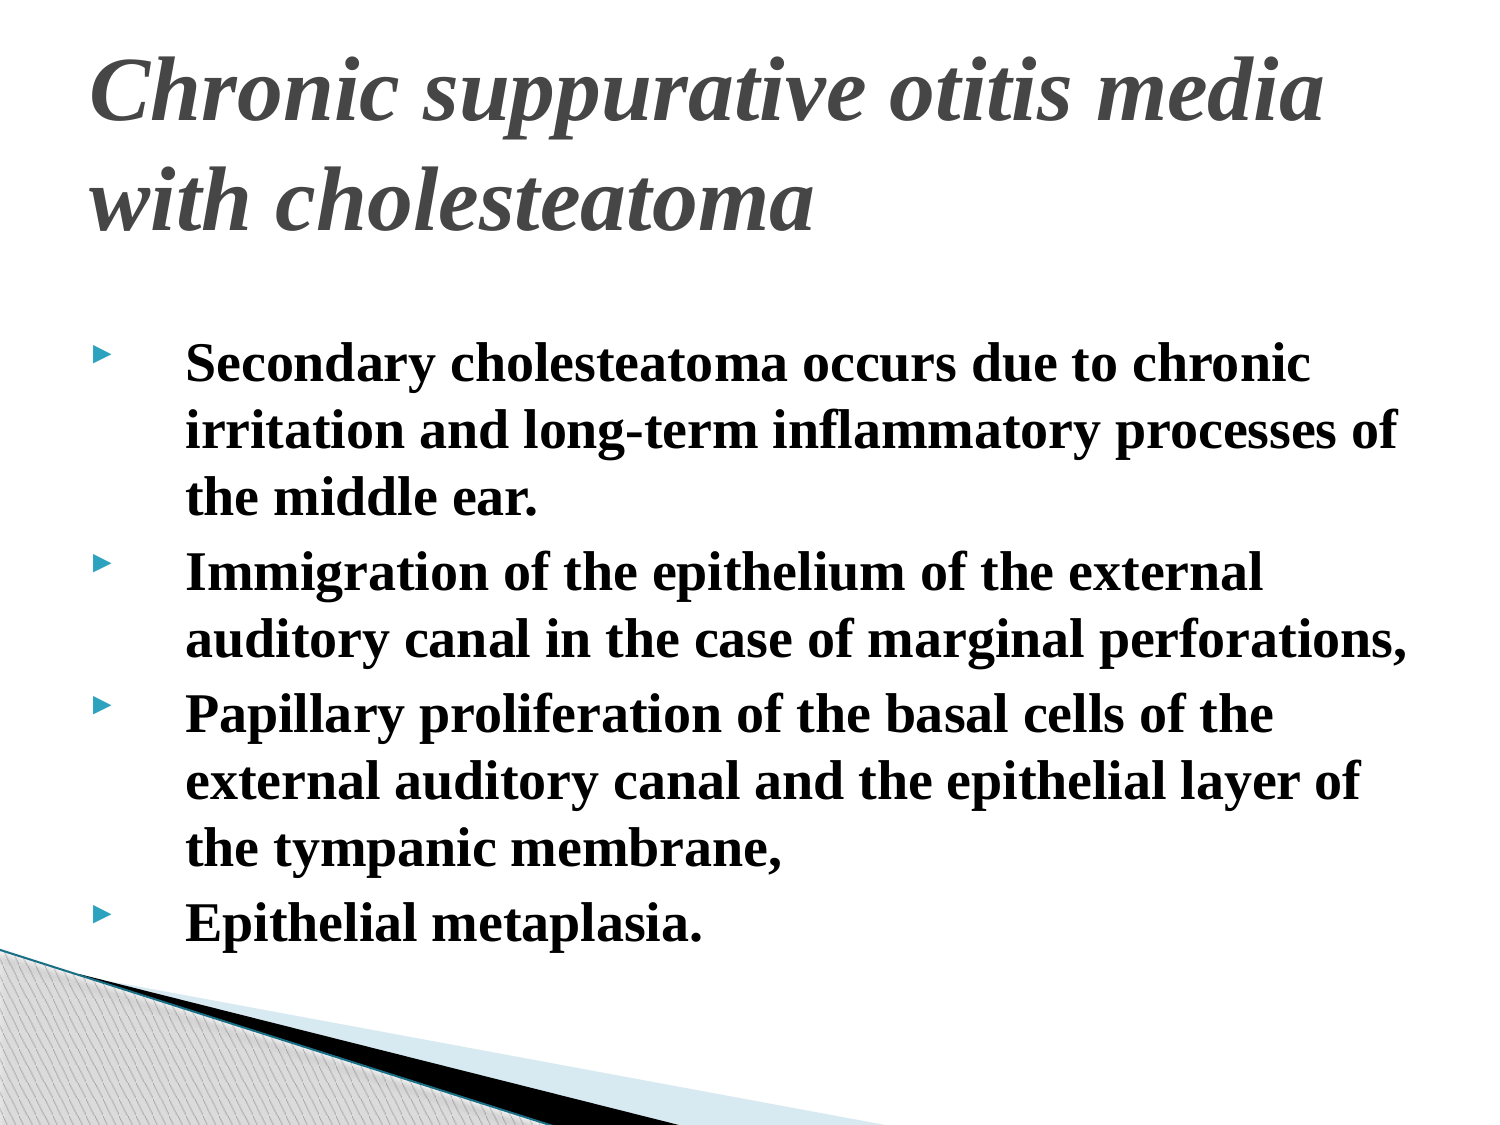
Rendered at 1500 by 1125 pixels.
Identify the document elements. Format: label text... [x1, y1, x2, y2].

title Chronic suppurative otitis media with cholesteatoma [75, 45, 1425, 233]
list Secondary cholesteatoma occurs due to chronic irritation and long-term inflammatory processes of the middle ear. Immigration of the epithelium of the external auditory canal in the case of marginal perforations, Papillary proliferation of the basal cells of the external auditory canal and the epithelial layer of the tympanic membrane, Epithelial metaplasia. [75, 243, 1425, 986]
